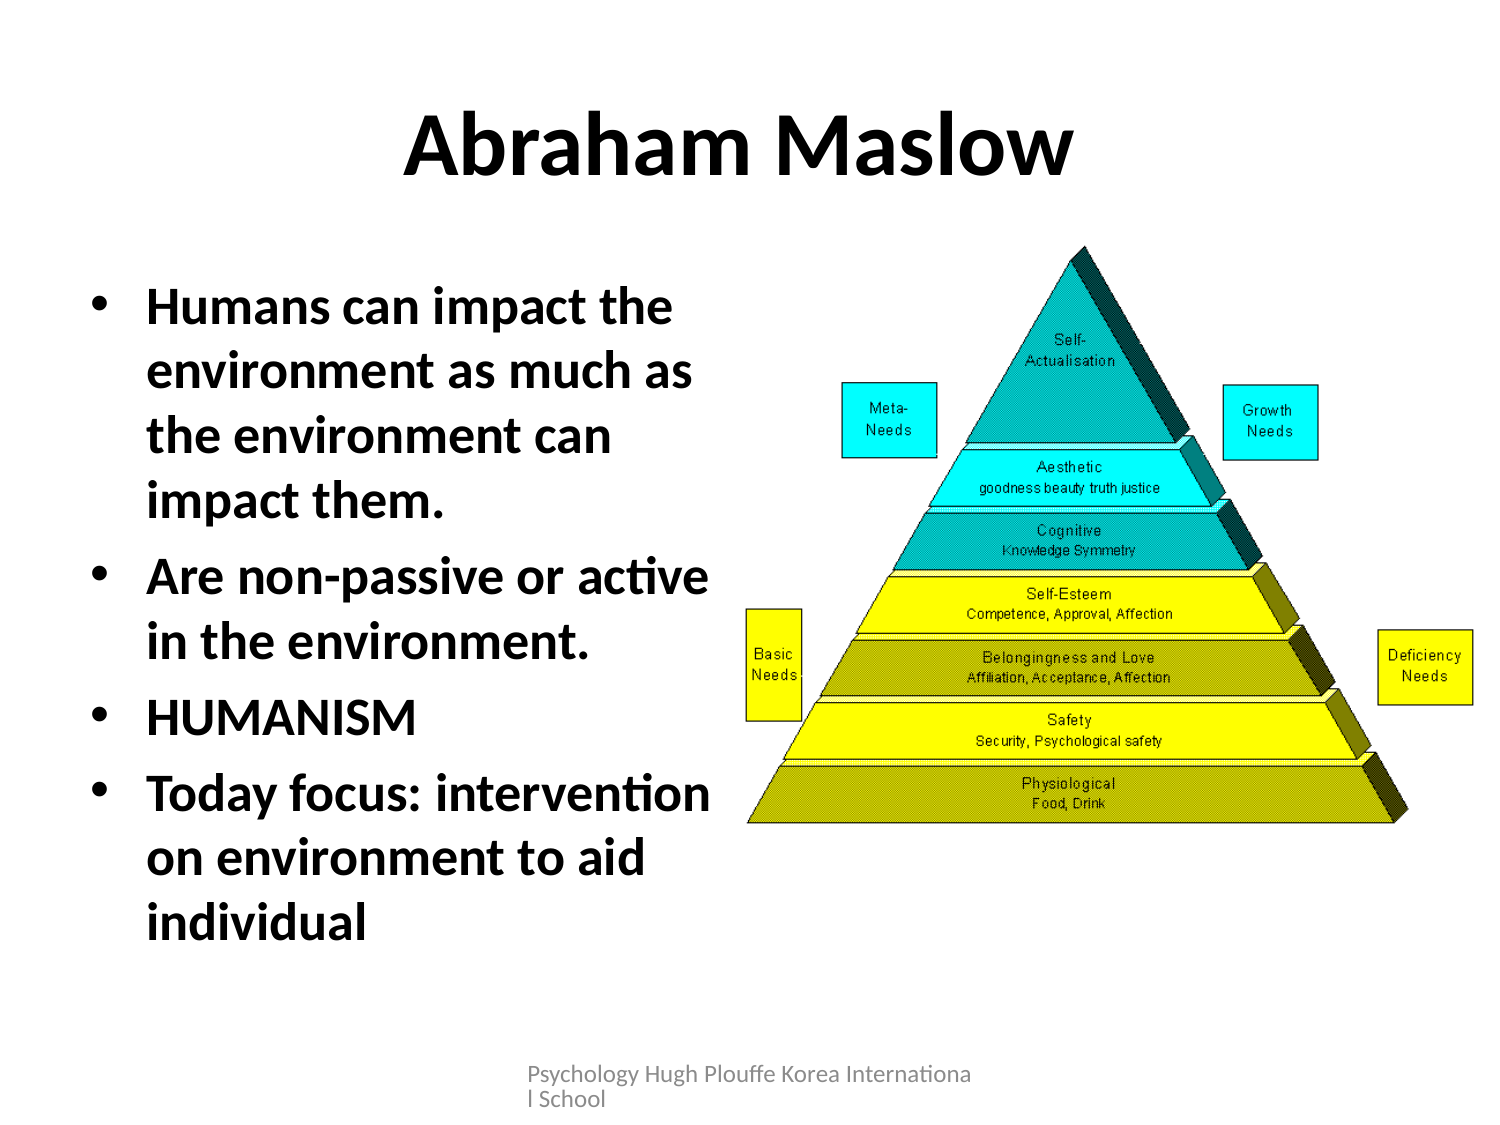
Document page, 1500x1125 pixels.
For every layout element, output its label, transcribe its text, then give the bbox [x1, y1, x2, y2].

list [718, 232, 1500, 851]
list Humans can impact the environment as much as the environment can impact them. Are non-passive or active in the environment. HUMANISM Today focus: intervention on environment to aid individual [75, 262, 738, 1005]
footer Psychology Hugh Plouffe Korea International School [512, 1042, 988, 1103]
title Abraham Maslow [75, 45, 1425, 233]
